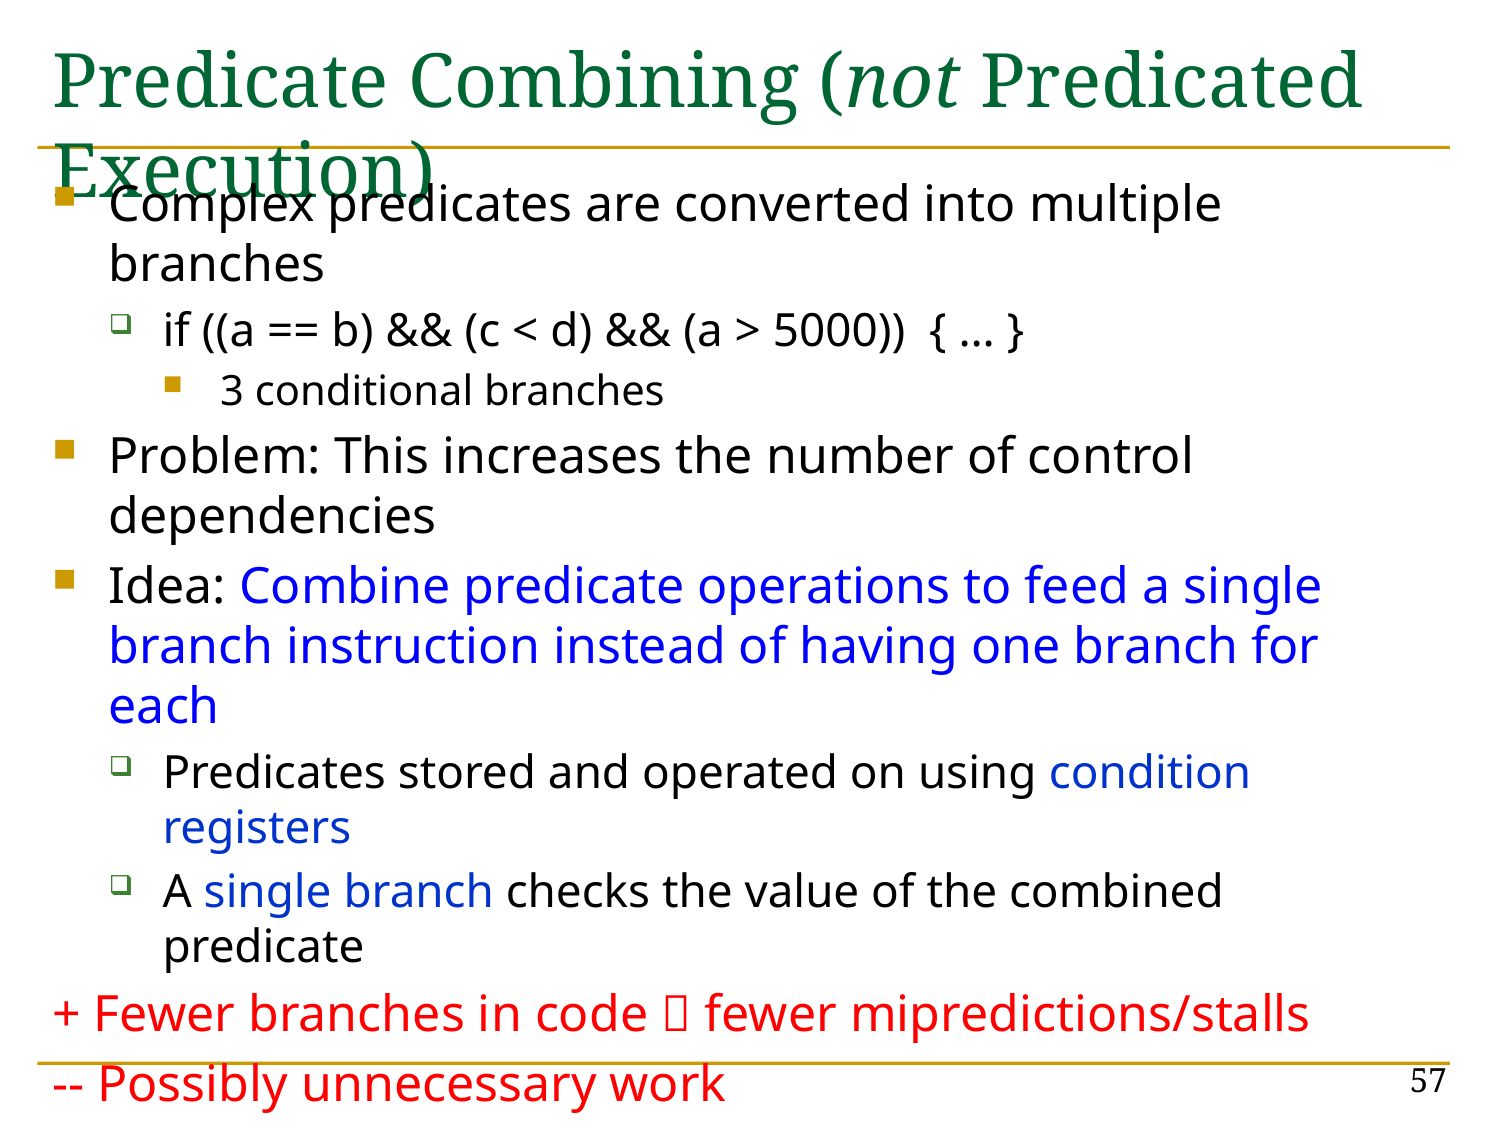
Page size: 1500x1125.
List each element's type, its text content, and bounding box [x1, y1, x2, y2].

list Complex predicates are converted into multiple branches if ((a == b) && (c < d) && (a > 5000)) { … } 3 conditional branches Problem: This increases the number of control dependencies Idea: Combine predicate operations to feed a single branch instruction instead of having one branch for each Predicates stored and operated on using condition registers A single branch checks the value of the combined predicate + Fewer branches in code  fewer mipredictions/stalls -- Possibly unnecessary work -- If the first predicate is false, no need to compute other predicates Condition registers exist in IBM RS6000 and the POWER architecture [37, 163, 1450, 1016]
slide_number 57 [1111, 1036, 1462, 1112]
title Predicate Combining (not Predicated Execution) [37, 24, 1488, 200]
